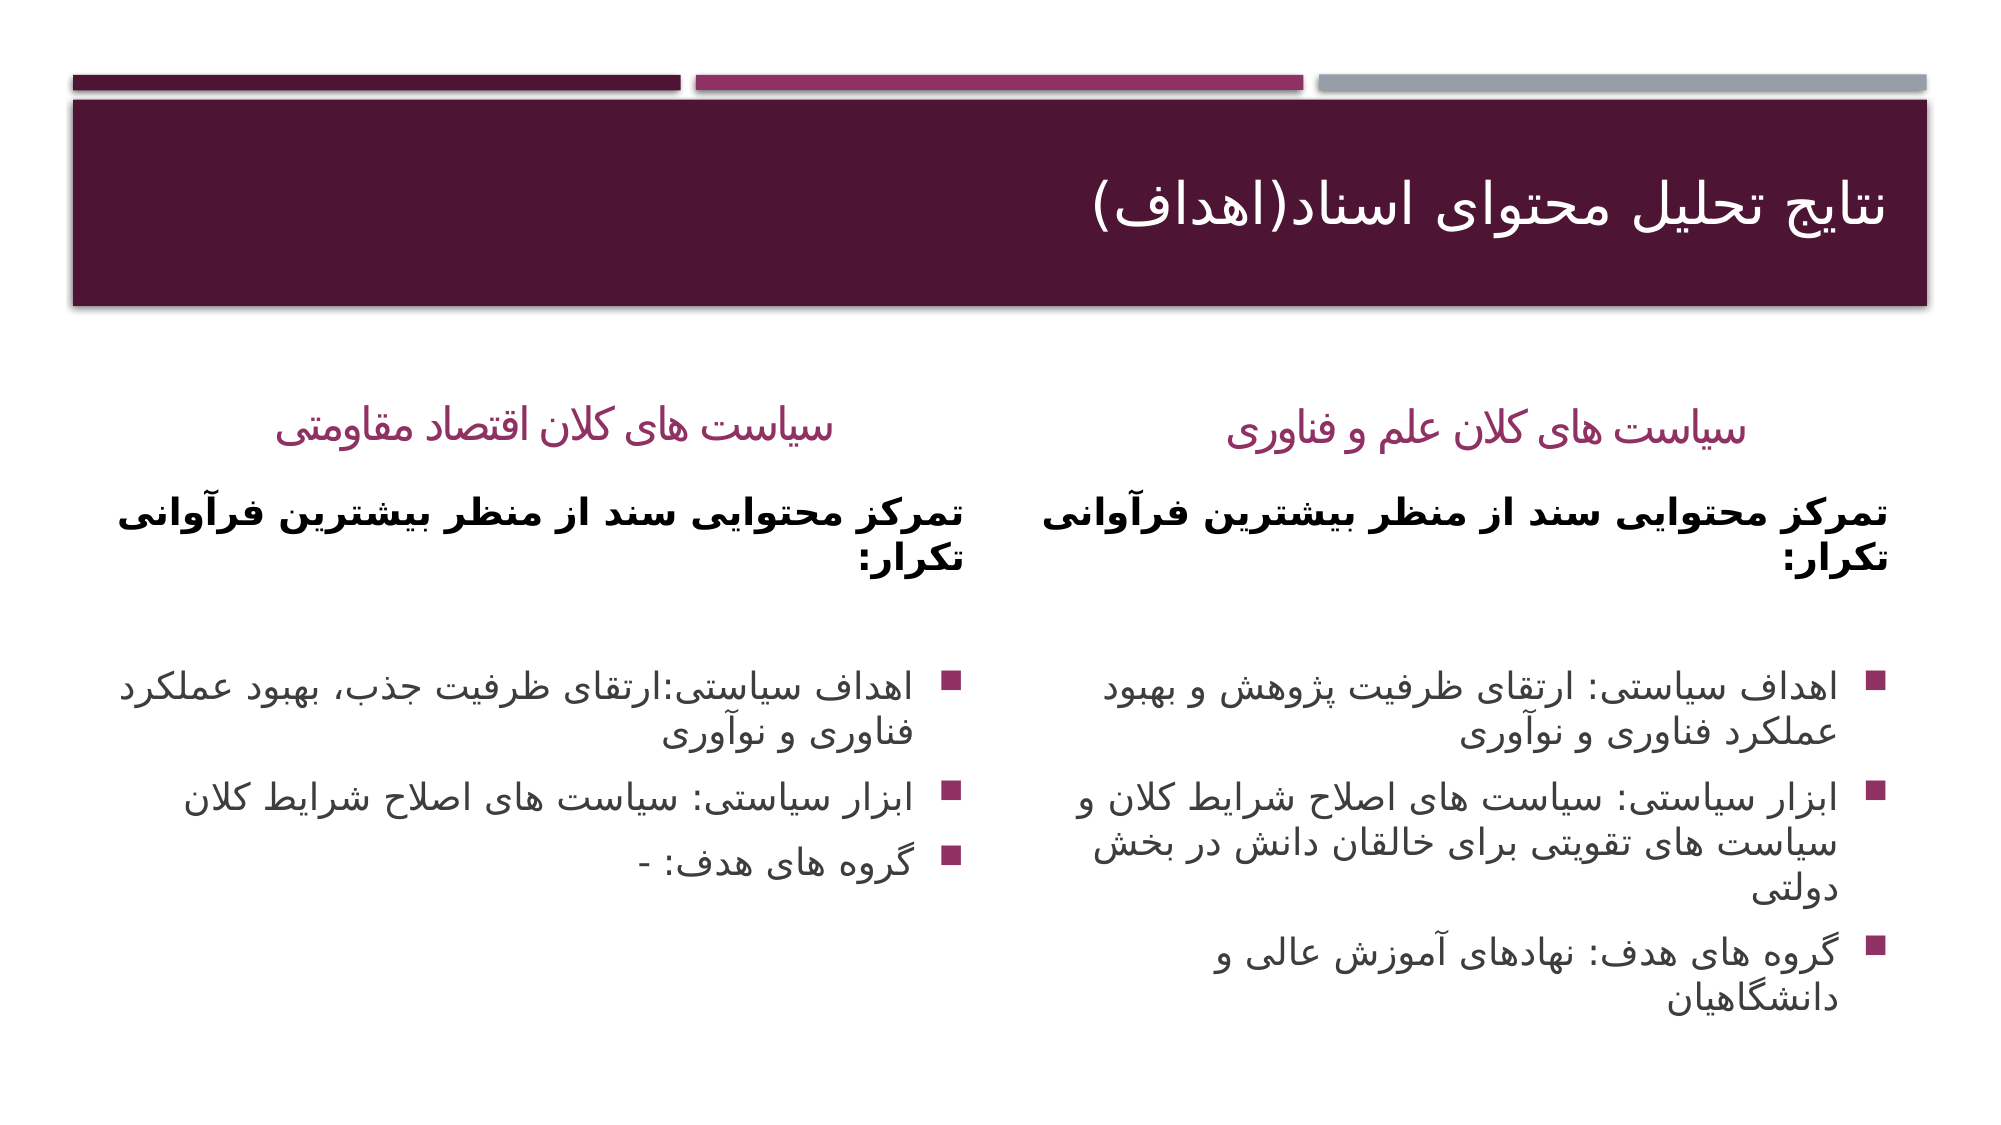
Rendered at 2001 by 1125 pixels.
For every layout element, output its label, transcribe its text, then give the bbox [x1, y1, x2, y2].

list تمرکز محتوایی سند از منظر بیشترین فرآوانی تکرار: اهداف سیاستی:ارتقای ظرفیت جذب، بهبود عملکرد فناوری و نوآوری ابزار سیاستی: سیاست های اصلاح شرایط کلان گروه های هدف: - [95, 479, 980, 962]
list سیاست های کلان اقتصاد مقاومتی [145, 369, 980, 458]
list سیاست های کلان علم و فناوری [1070, 369, 1905, 460]
title نتایج تحلیل محتوای اسناد(اهداف) [95, 119, 1905, 282]
list تمرکز محتوایی سند از منظر بیشترین فرآوانی تکرار: اهداف سیاستی: ارتقای ظرفیت پژوهش و بهبود عملکرد فناوری و نوآوری ابزار سیاستی: سیاست های اصلاح شرایط کلان و سیاست های تقویتی برای خالقان دانش در بخش دولتی گروه های هدف: نهادهای آموزش عالی و دانشگاهیان [1019, 479, 1905, 962]
